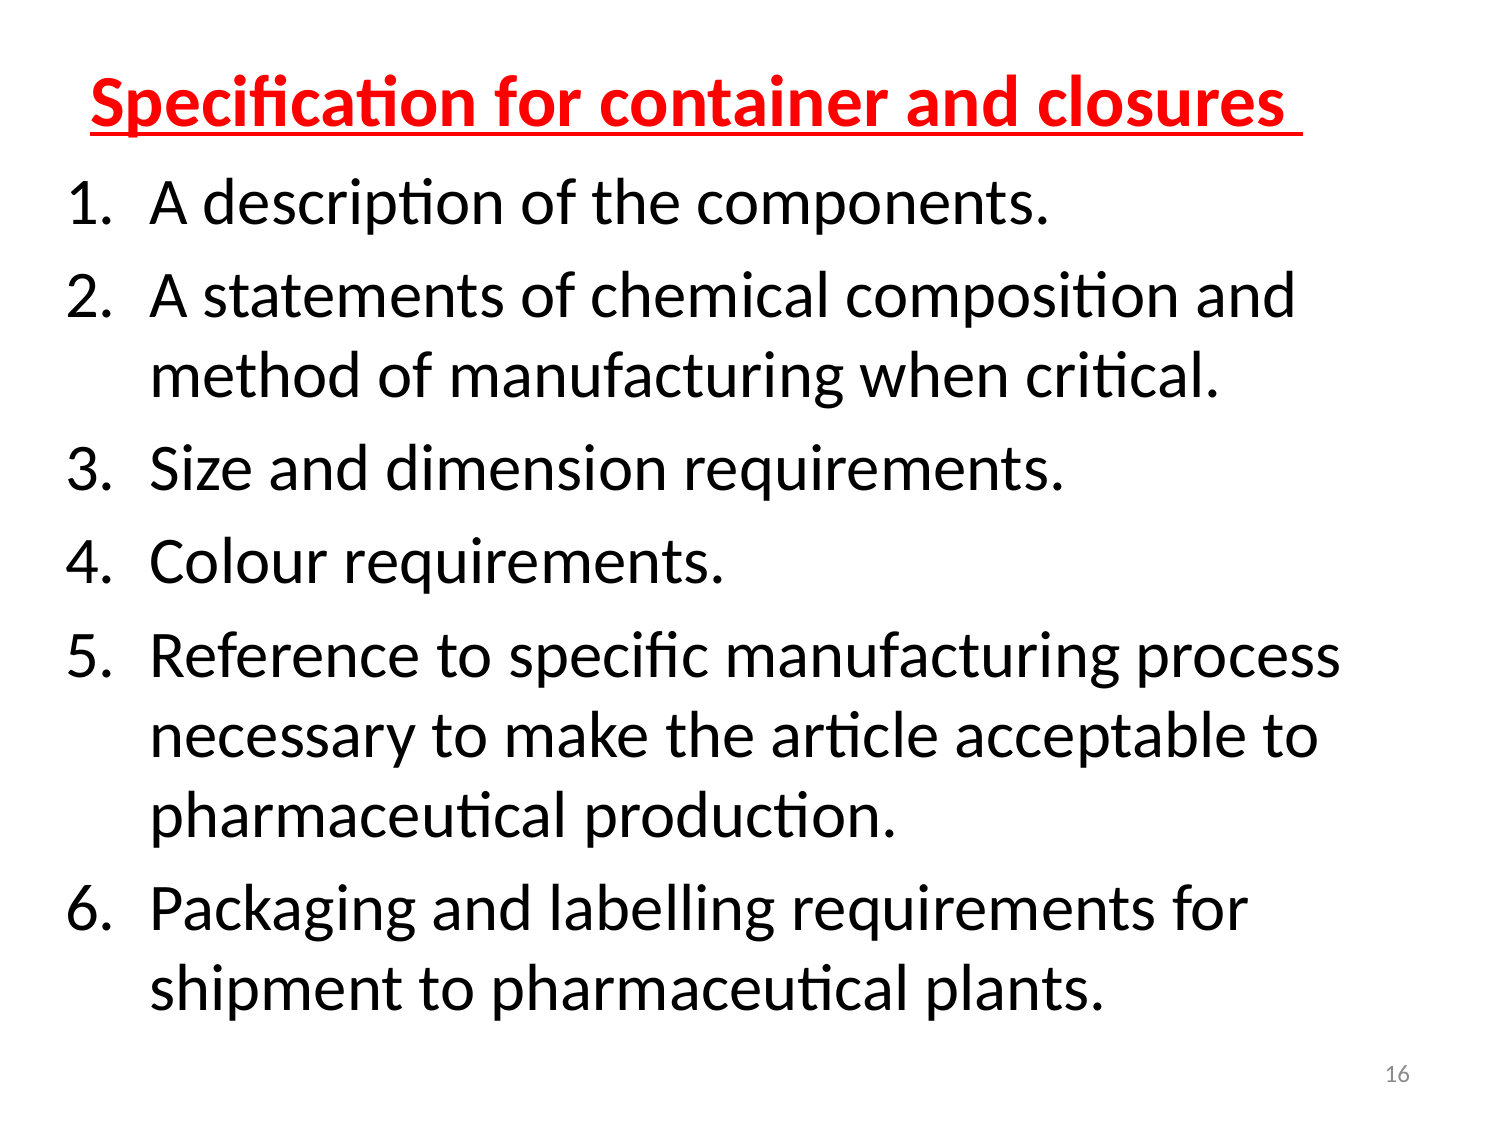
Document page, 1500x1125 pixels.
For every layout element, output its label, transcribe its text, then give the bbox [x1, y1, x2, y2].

list A description of the components. A statements of chemical composition and method of manufacturing when critical. Size and dimension requirements. Colour requirements. Reference to specific manufacturing process necessary to make the article acceptable to pharmaceutical production. Packaging and labelling requirements for shipment to pharmaceutical plants. [50, 149, 1463, 1088]
slide_number 16 [1074, 1042, 1425, 1103]
title Specification for container and closures [75, 45, 1475, 150]
